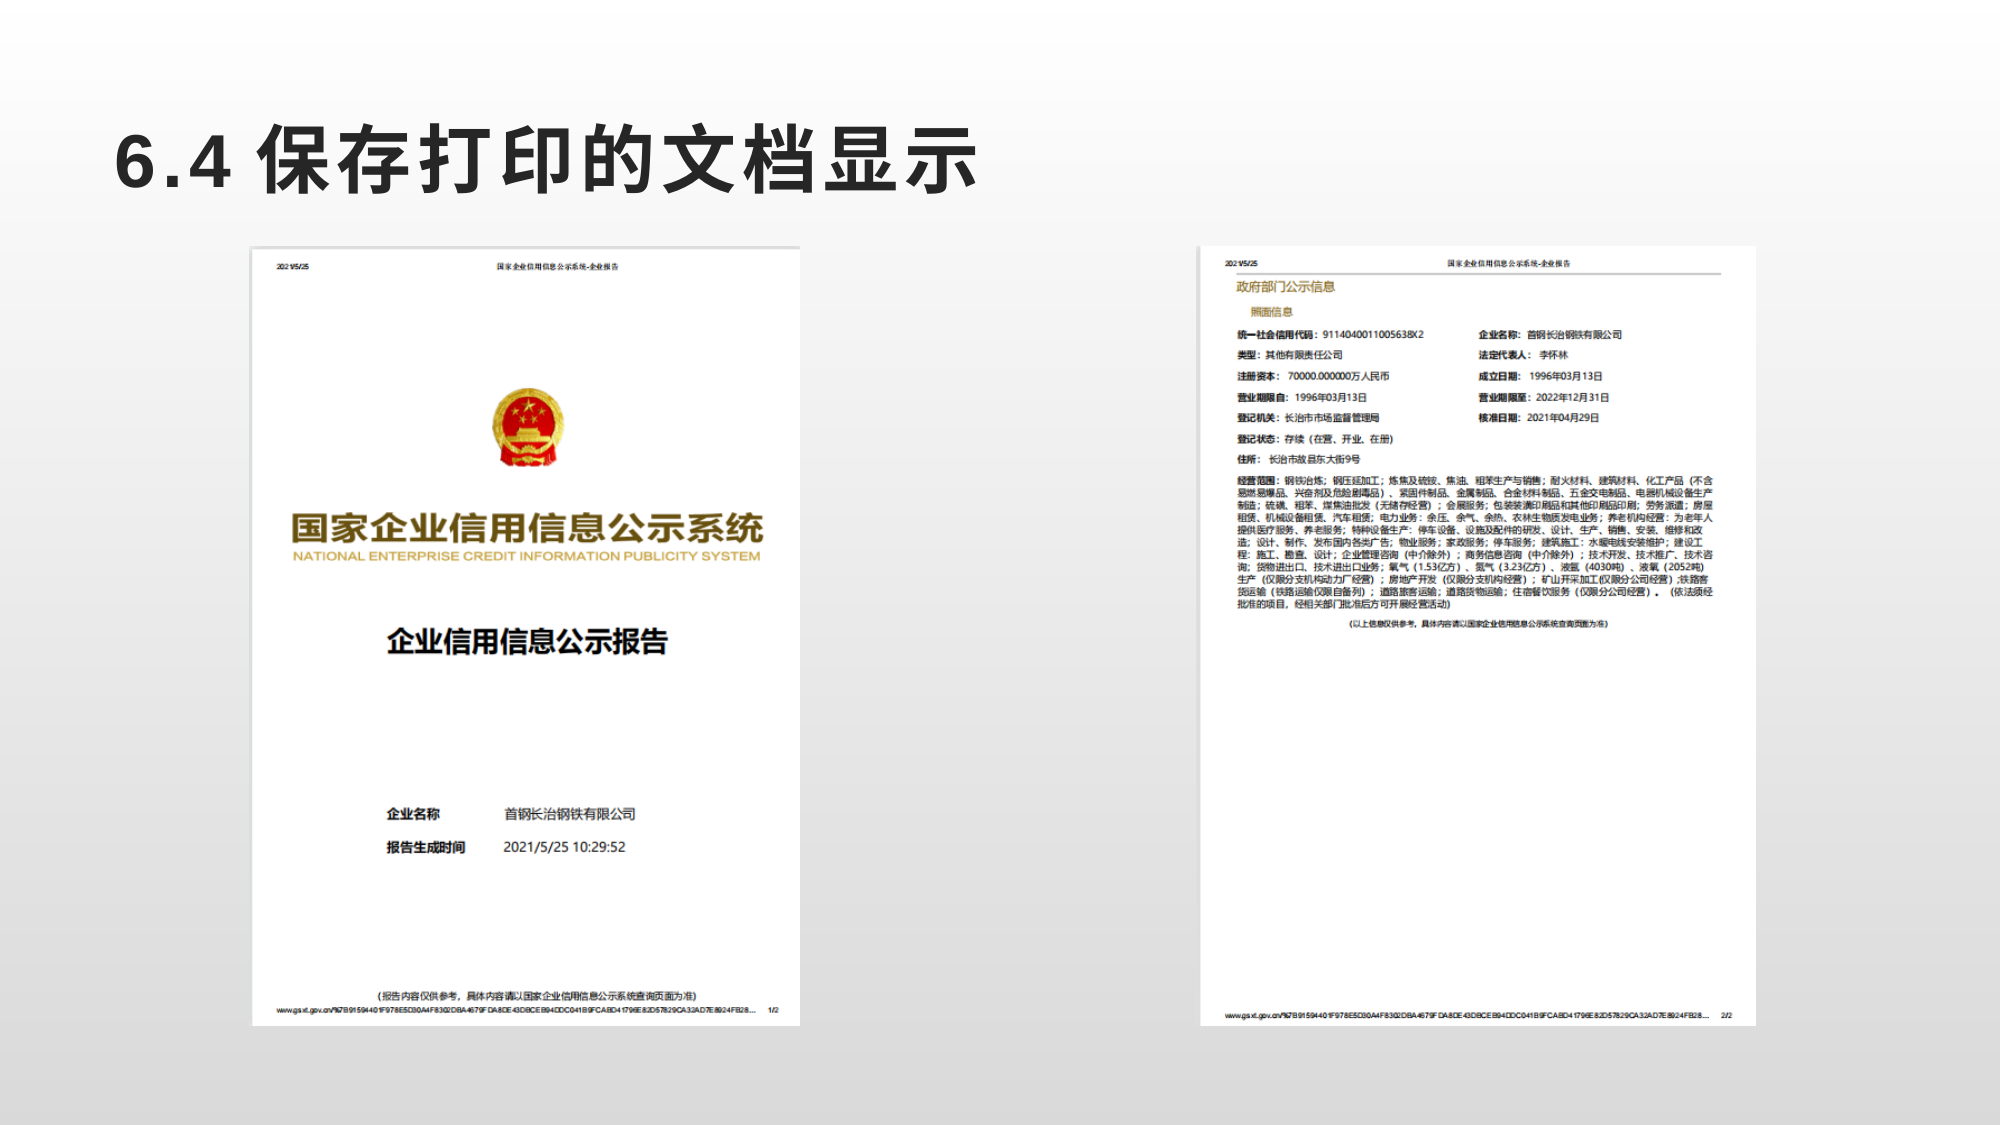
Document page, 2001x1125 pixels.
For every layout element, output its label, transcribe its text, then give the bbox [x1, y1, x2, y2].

title 6.4保存打印的文档显示 [99, 99, 1900, 216]
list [249, 246, 800, 1026]
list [1196, 246, 1756, 1026]
